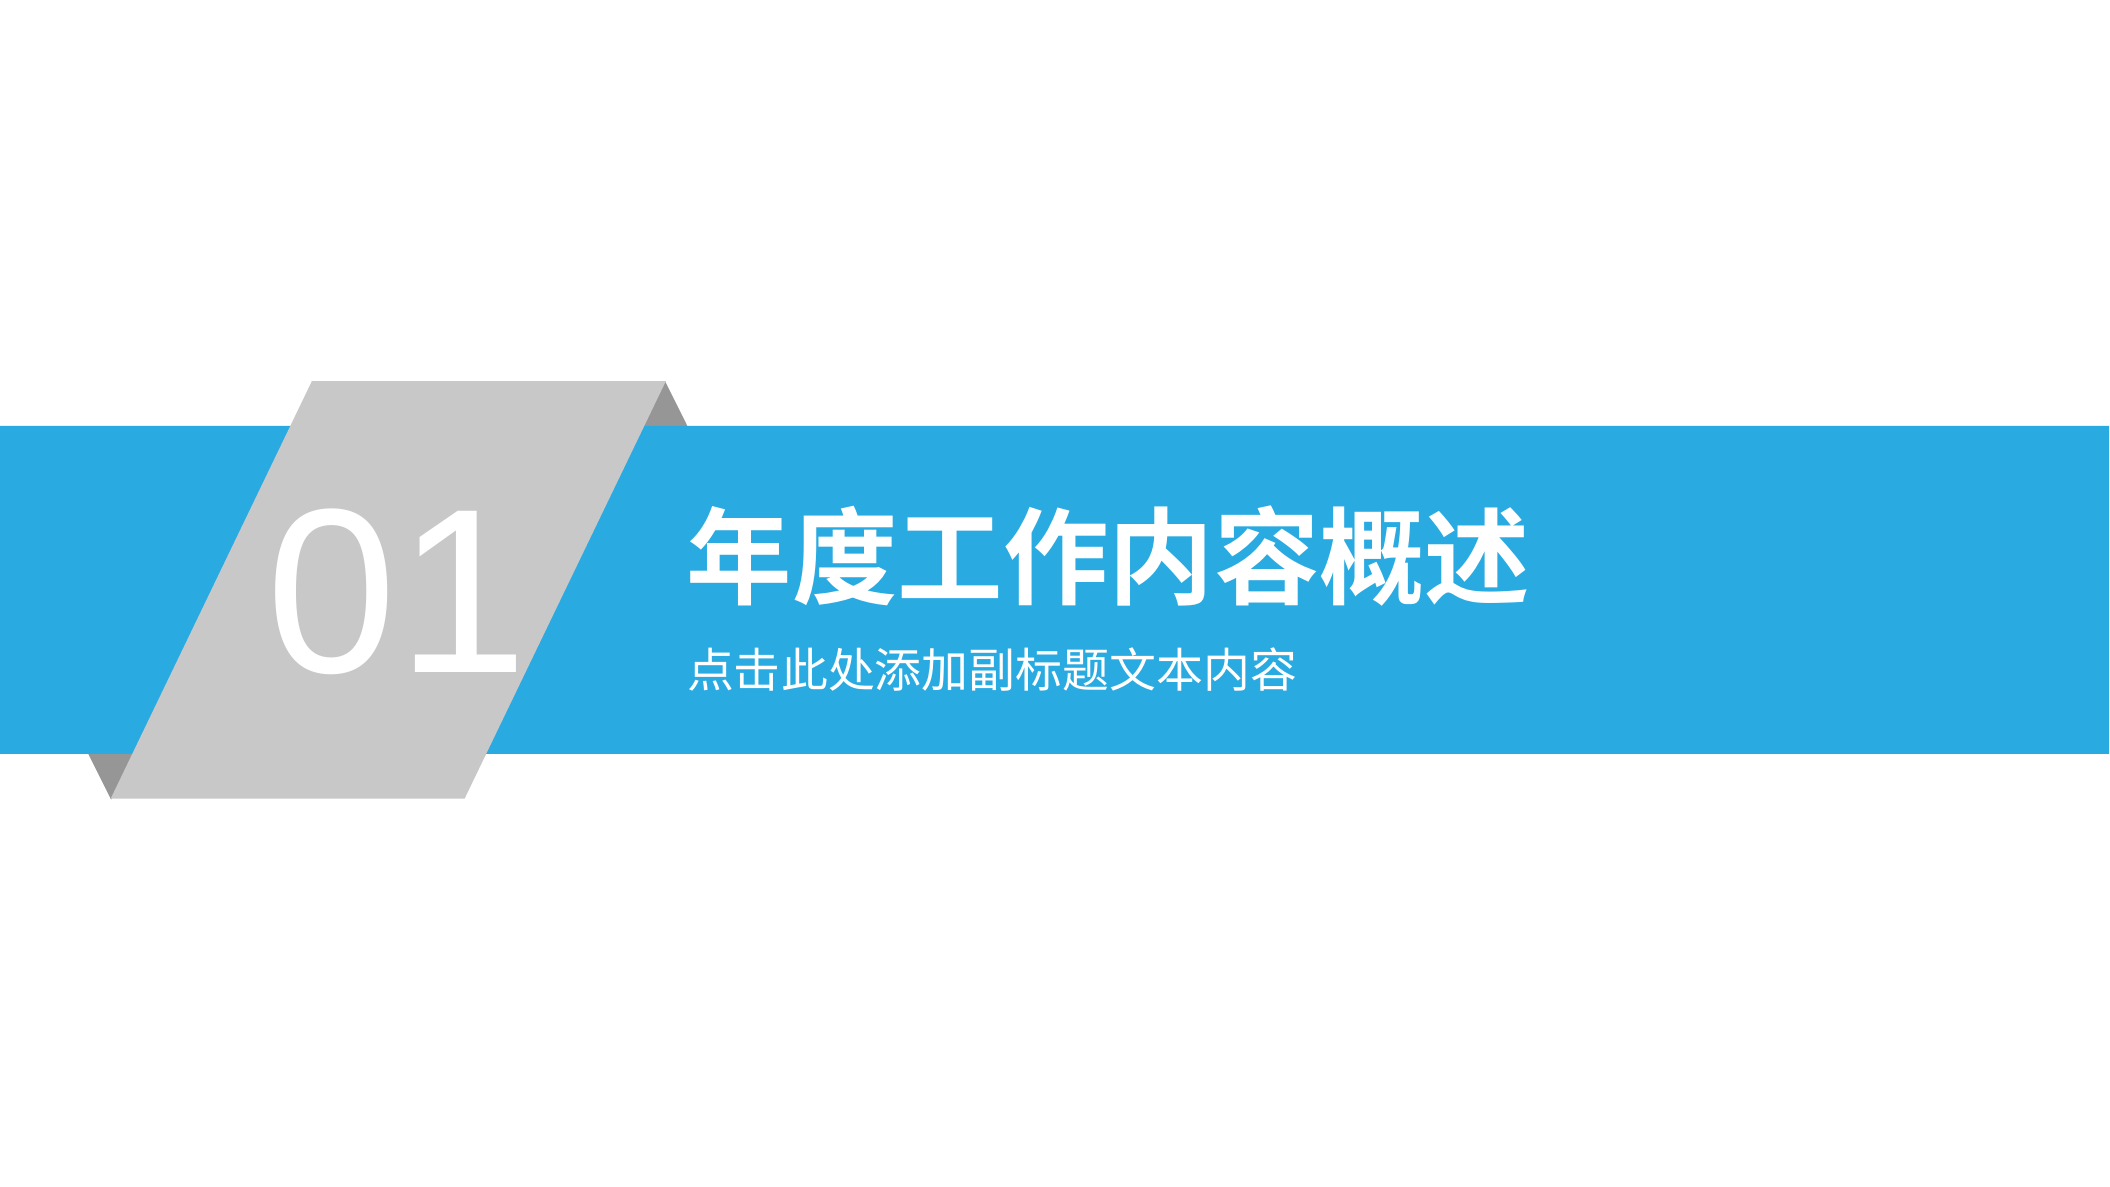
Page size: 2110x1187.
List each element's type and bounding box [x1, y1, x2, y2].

text_box [0, 380, 2110, 800]
